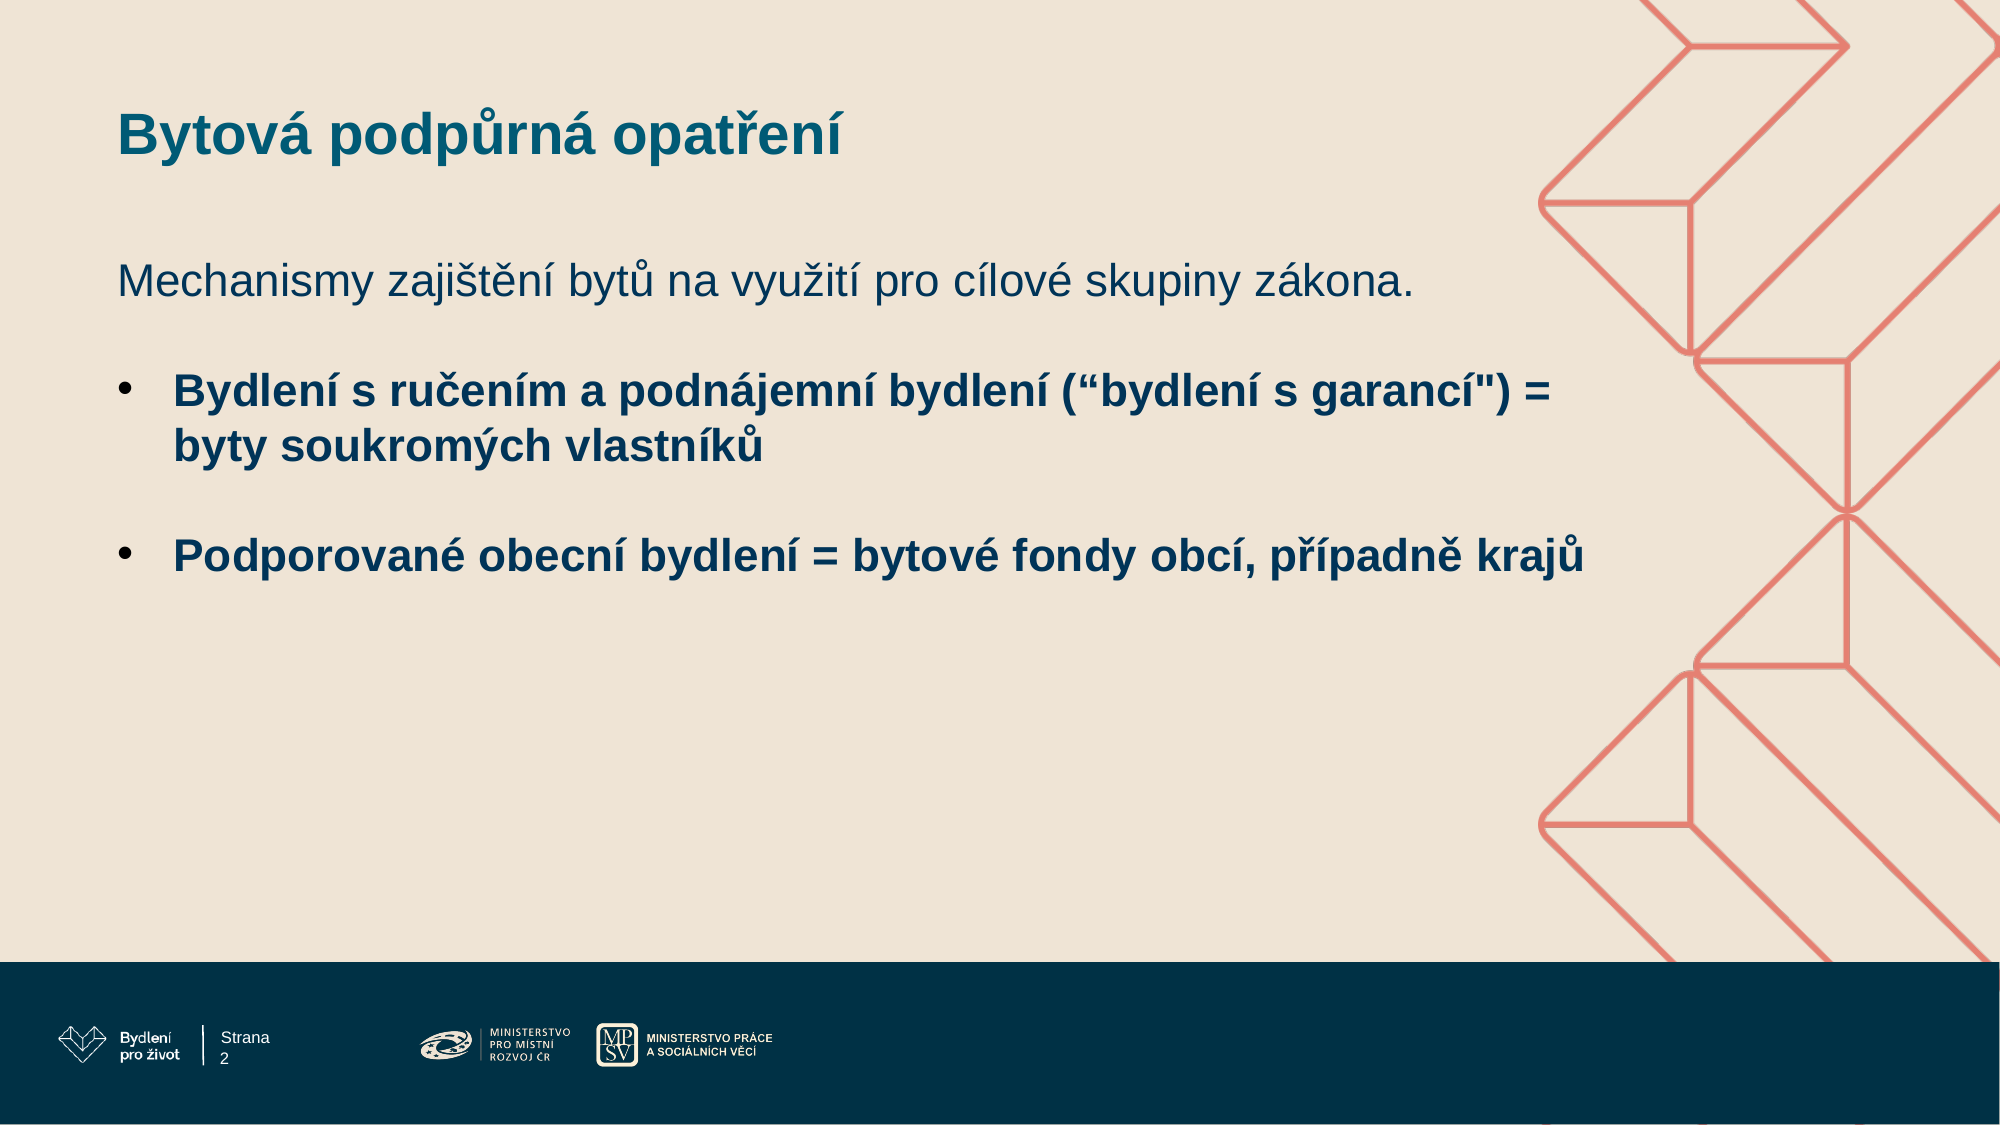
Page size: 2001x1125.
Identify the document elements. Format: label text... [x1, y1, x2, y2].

text_box Bytová podpůrná opatření [102, 88, 1538, 174]
picture [422, 1042, 458, 1059]
picture [425, 1032, 465, 1043]
text_box [0, 962, 1538, 1125]
picture [454, 1046, 464, 1055]
picture [121, 1032, 131, 1042]
text_box Strana [206, 1019, 340, 1054]
picture [461, 1034, 471, 1049]
picture [597, 1024, 638, 1066]
picture [148, 1049, 157, 1059]
picture [657, 1035, 669, 1041]
picture [121, 1052, 126, 1062]
picture [1538, 0, 2000, 961]
text_box 2 [195, 1040, 244, 1076]
text_box Mechanismy zajištění bytů na využití pro cílové skupiny zákona. Bydlení s ručením a podnájemní bydlení (“bydlení s garancí") = byty soukromých vlastníků Podporované obecní bydlení = bytové fondy obcí, případně krajů [102, 243, 1538, 698]
